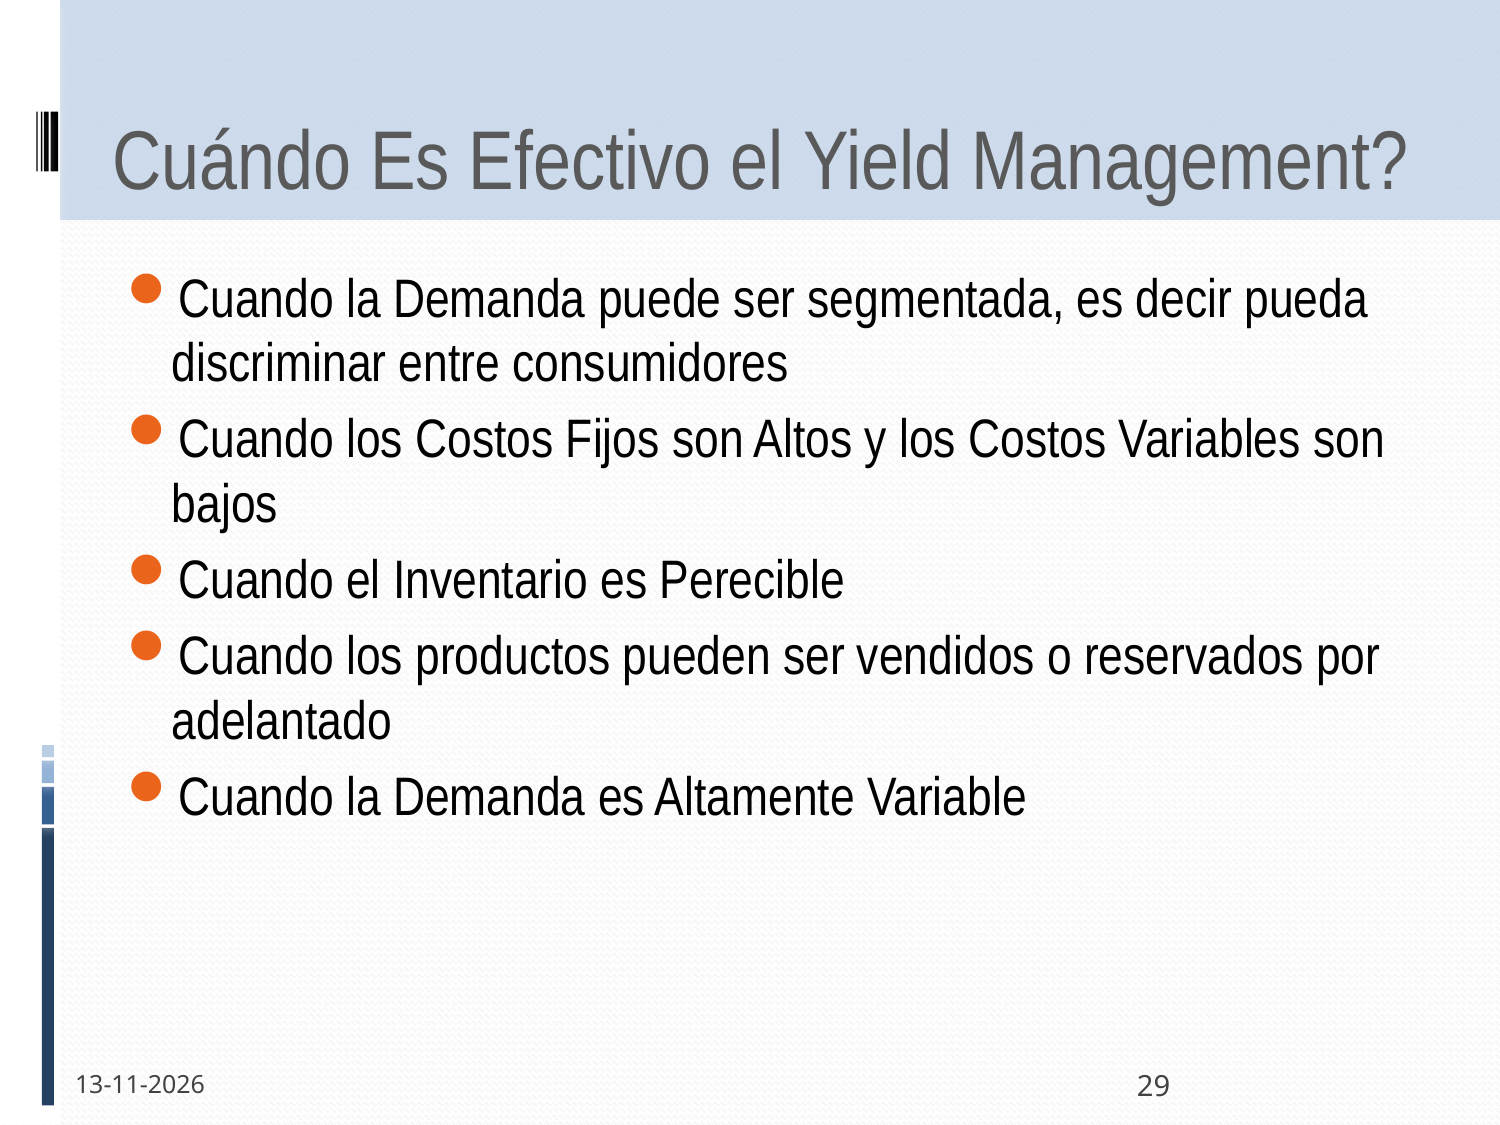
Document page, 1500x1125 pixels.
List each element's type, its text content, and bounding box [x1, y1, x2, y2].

slide_number 29 [1045, 1046, 1171, 1107]
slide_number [75, 1042, 243, 1103]
title Cuándo Es Efectivo el Yield Management? [111, 18, 1436, 207]
list Cuando la Demanda puede ser segmentada, es decir pueda discriminar entre consumidores Cuando los Costos Fijos son Altos y los Costos Variables son bajos Cuando el Inventario es Perecible Cuando los productos pueden ser vendidos o reservados por adelantado Cuando la Demanda es Altamente Variable [111, 255, 1436, 1038]
